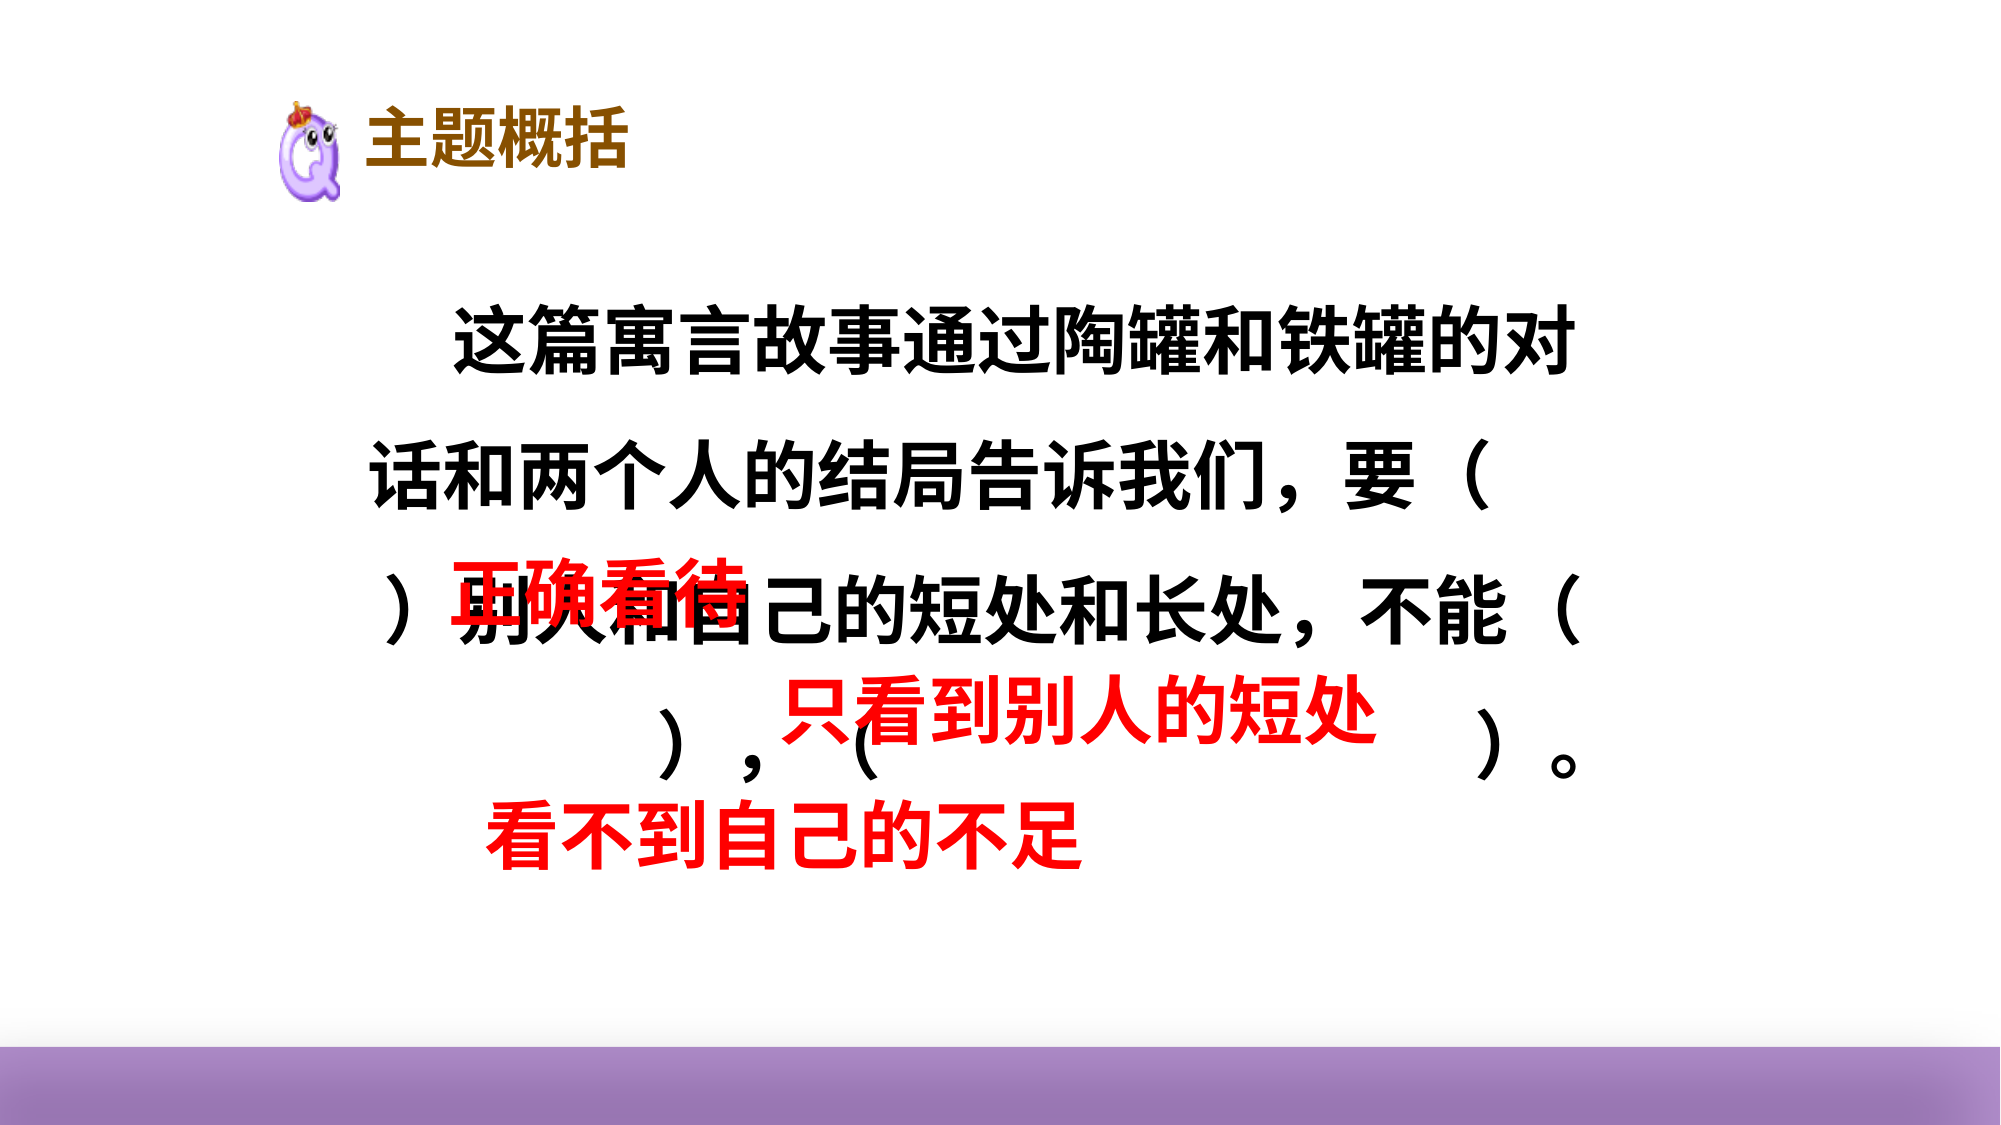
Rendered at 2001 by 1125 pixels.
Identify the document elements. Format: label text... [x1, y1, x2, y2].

text_box 正确看待 [434, 539, 764, 644]
text_box 看不到自己的不足 [469, 781, 1122, 887]
text_box 只看到别人的短处 [763, 655, 1432, 761]
text_box 这篇寓言故事通过陶罐和铁罐的对话和两个人的结局告诉我们，要（ ）别人和自己的短处和长处，不能（ ），（看不到 自己的不）。足。 [352, 241, 1610, 932]
picture [279, 101, 340, 202]
text_box 主题概括 [352, 89, 687, 182]
